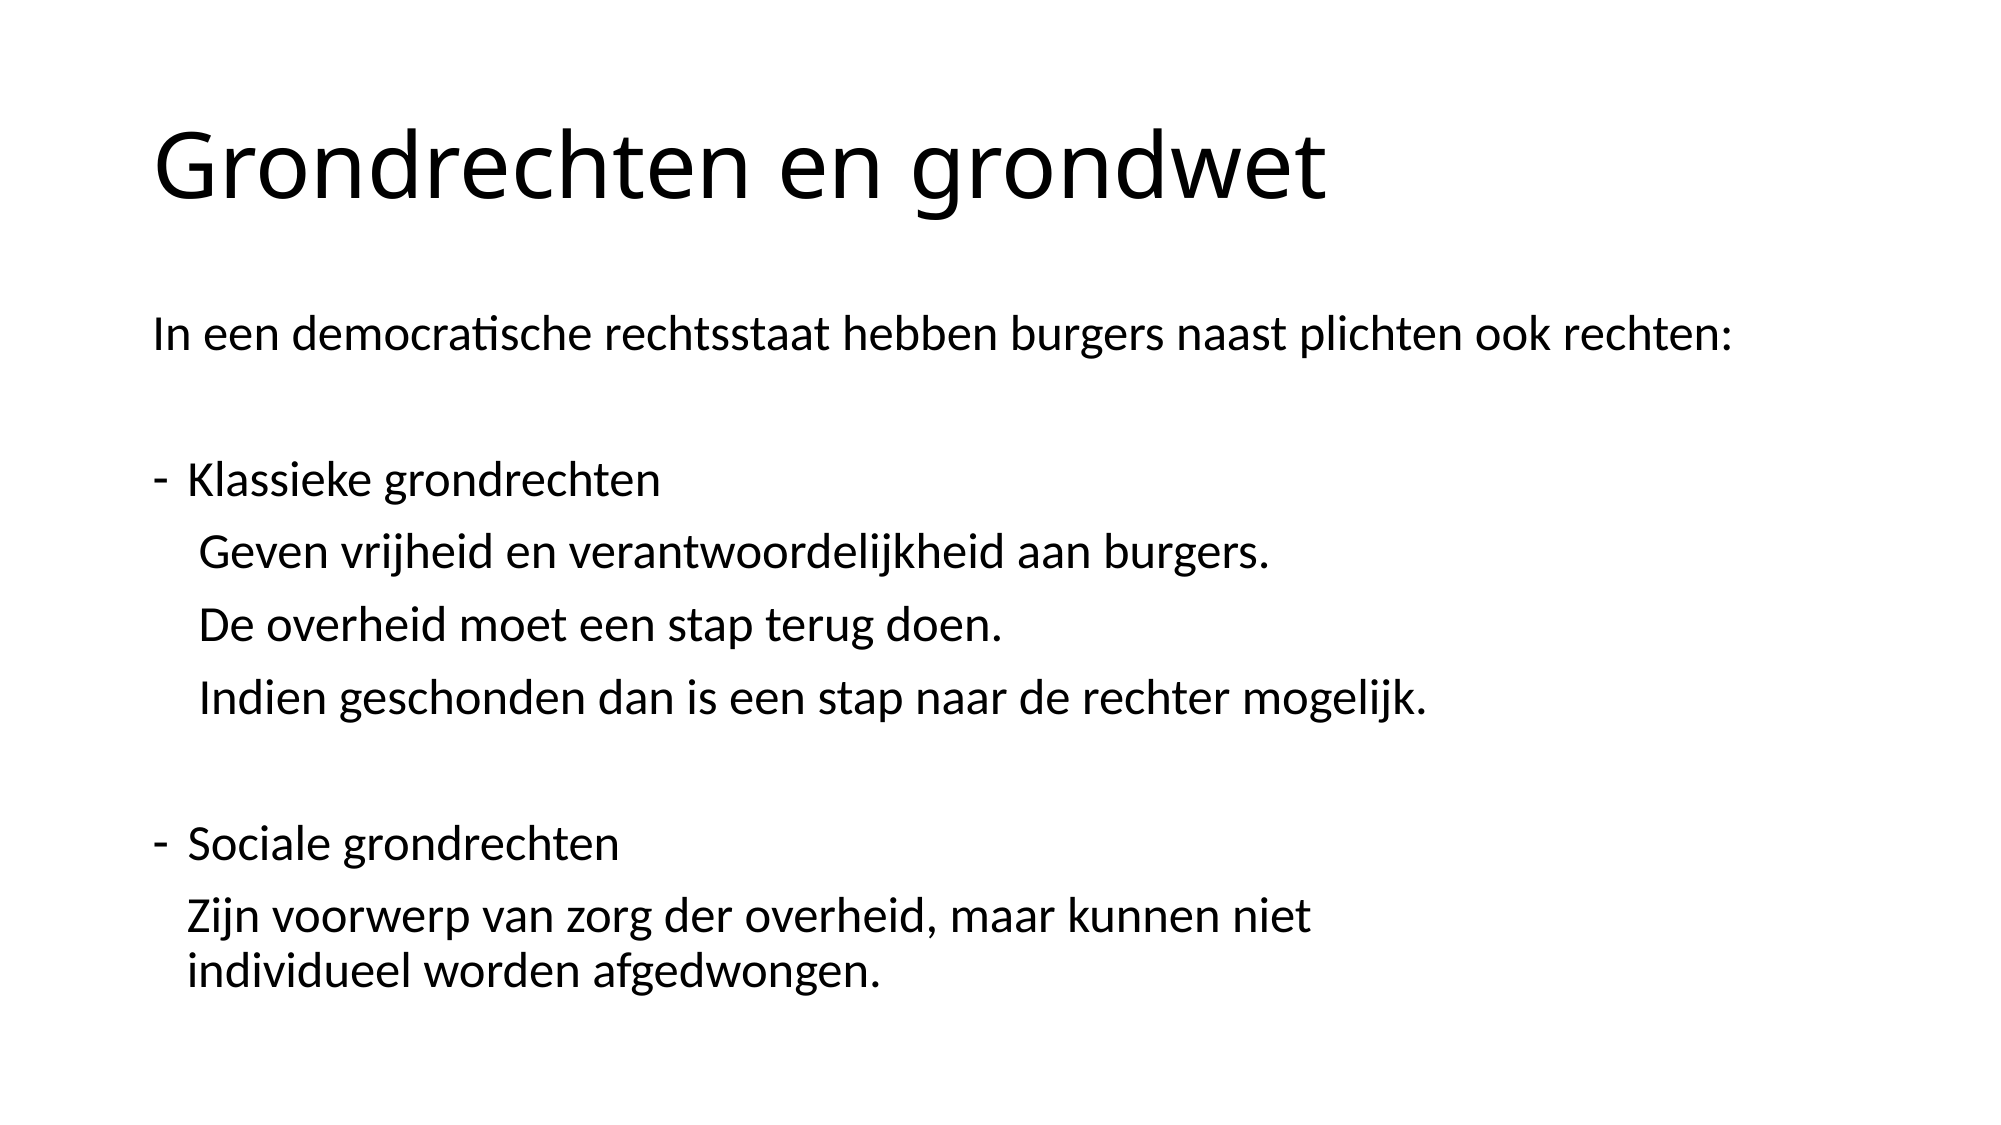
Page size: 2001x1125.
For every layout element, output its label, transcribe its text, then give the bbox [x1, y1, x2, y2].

list In een democratische rechtsstaat hebben burgers naast plichten ook rechten: Klassieke grondrechten Geven vrijheid en verantwoordelijkheid aan burgers. De overheid moet een stap terug doen. Indien geschonden dan is een stap naar de rechter mogelijk. Sociale grondrechten Zijn voorwerp van zorg der overheid, maar kunnen niet individueel worden afgedwongen. [137, 299, 1863, 1014]
title Grondrechten en grondwet [137, 59, 1863, 278]
